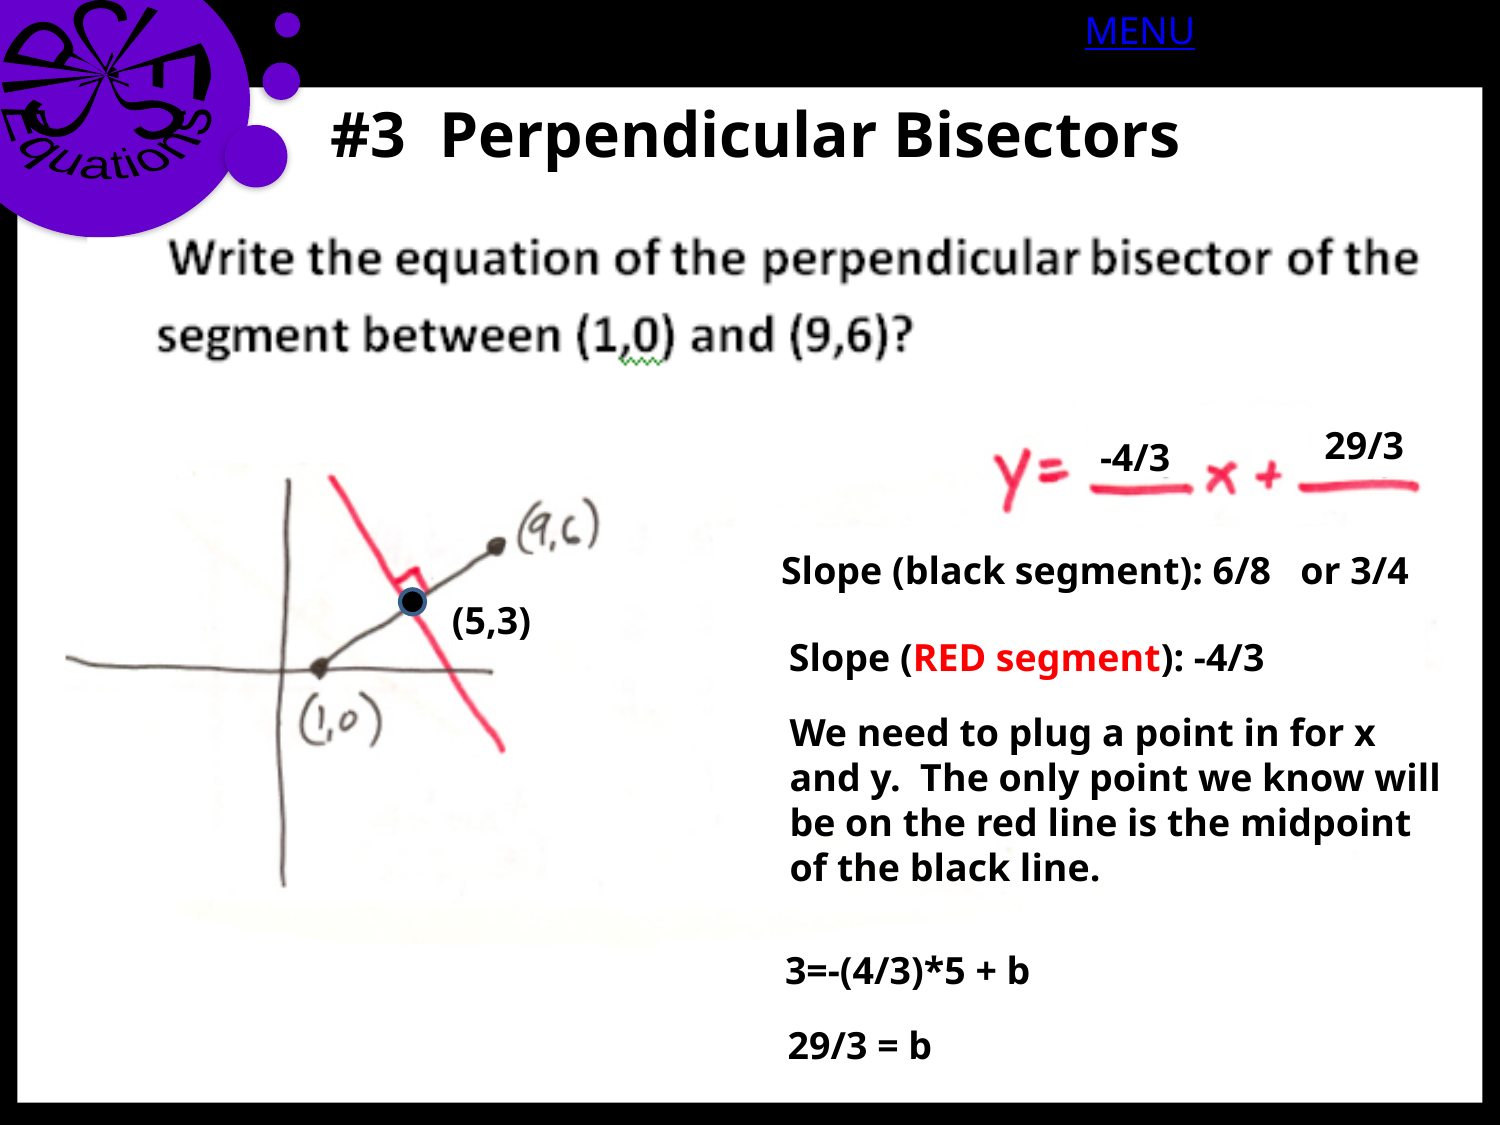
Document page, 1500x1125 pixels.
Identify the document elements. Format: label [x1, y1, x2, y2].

text_box [0, 0, 1500, 1125]
